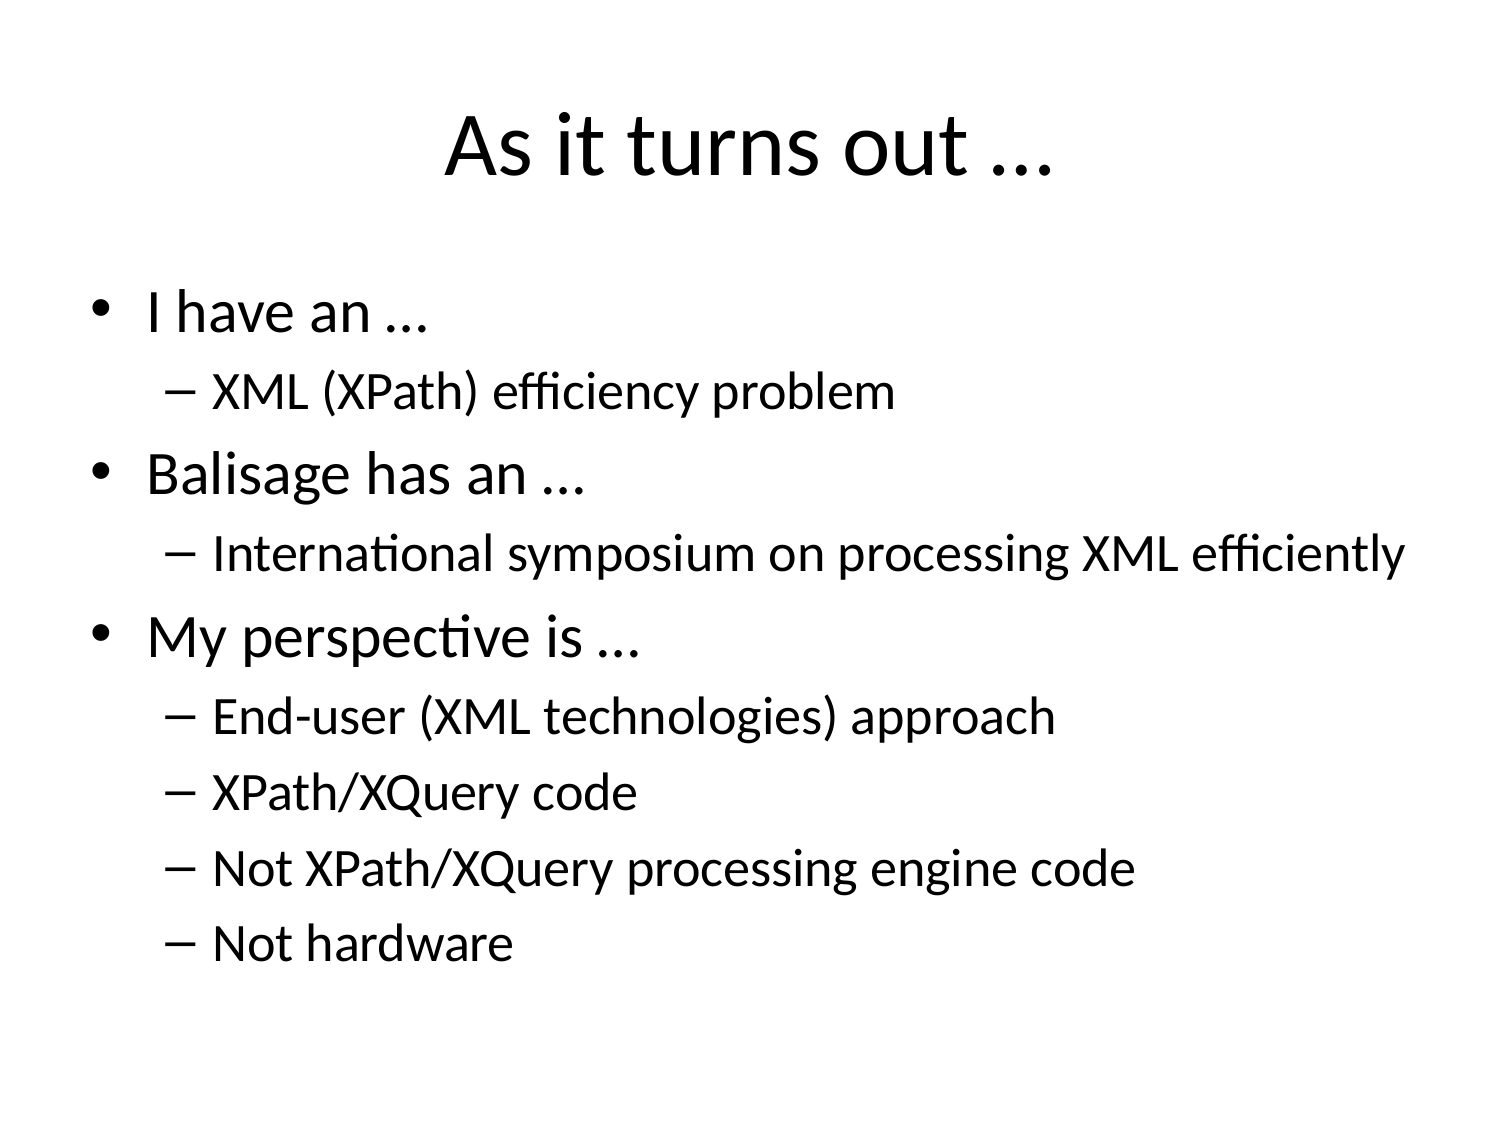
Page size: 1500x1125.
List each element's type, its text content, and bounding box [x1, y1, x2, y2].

list I have an … XML (XPath) efficiency problem Balisage has an … International symposium on processing XML efficiently My perspective is … End-user (XML technologies) approach XPath/XQuery code Not XPath/XQuery processing engine code Not hardware [75, 262, 1425, 1005]
title As it turns out … [75, 45, 1425, 233]
